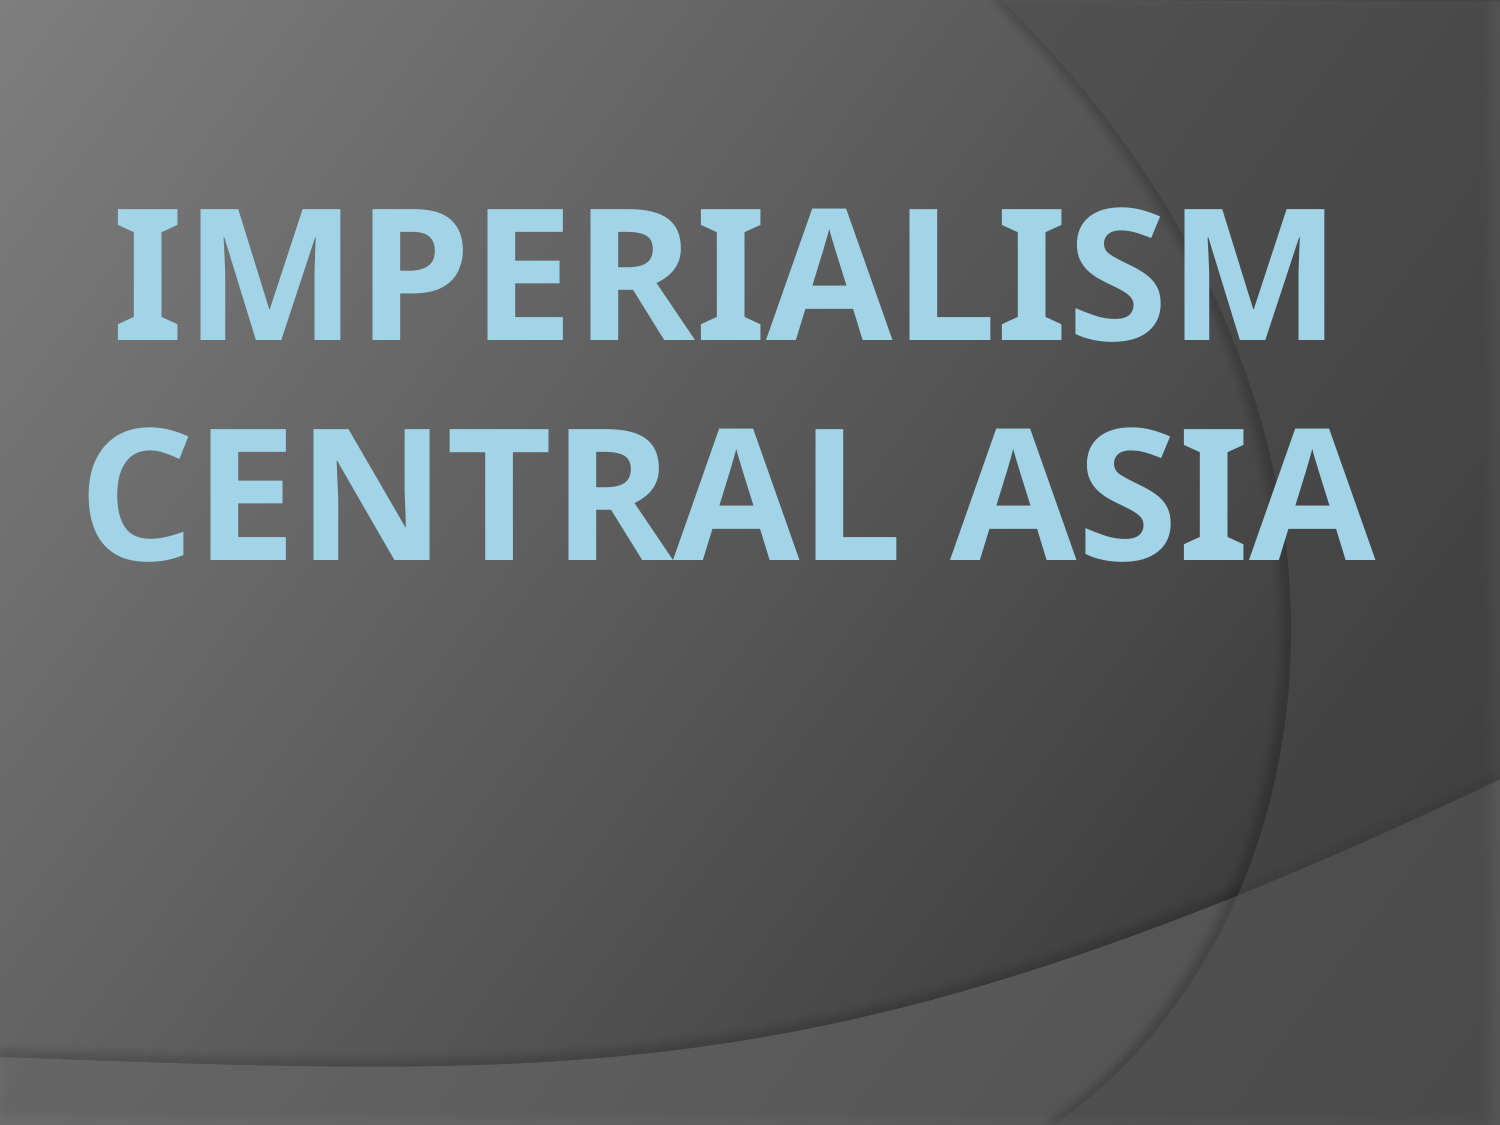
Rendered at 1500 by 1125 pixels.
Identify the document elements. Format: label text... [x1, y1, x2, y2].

title Imperialism Central Asia [62, 149, 1393, 528]
